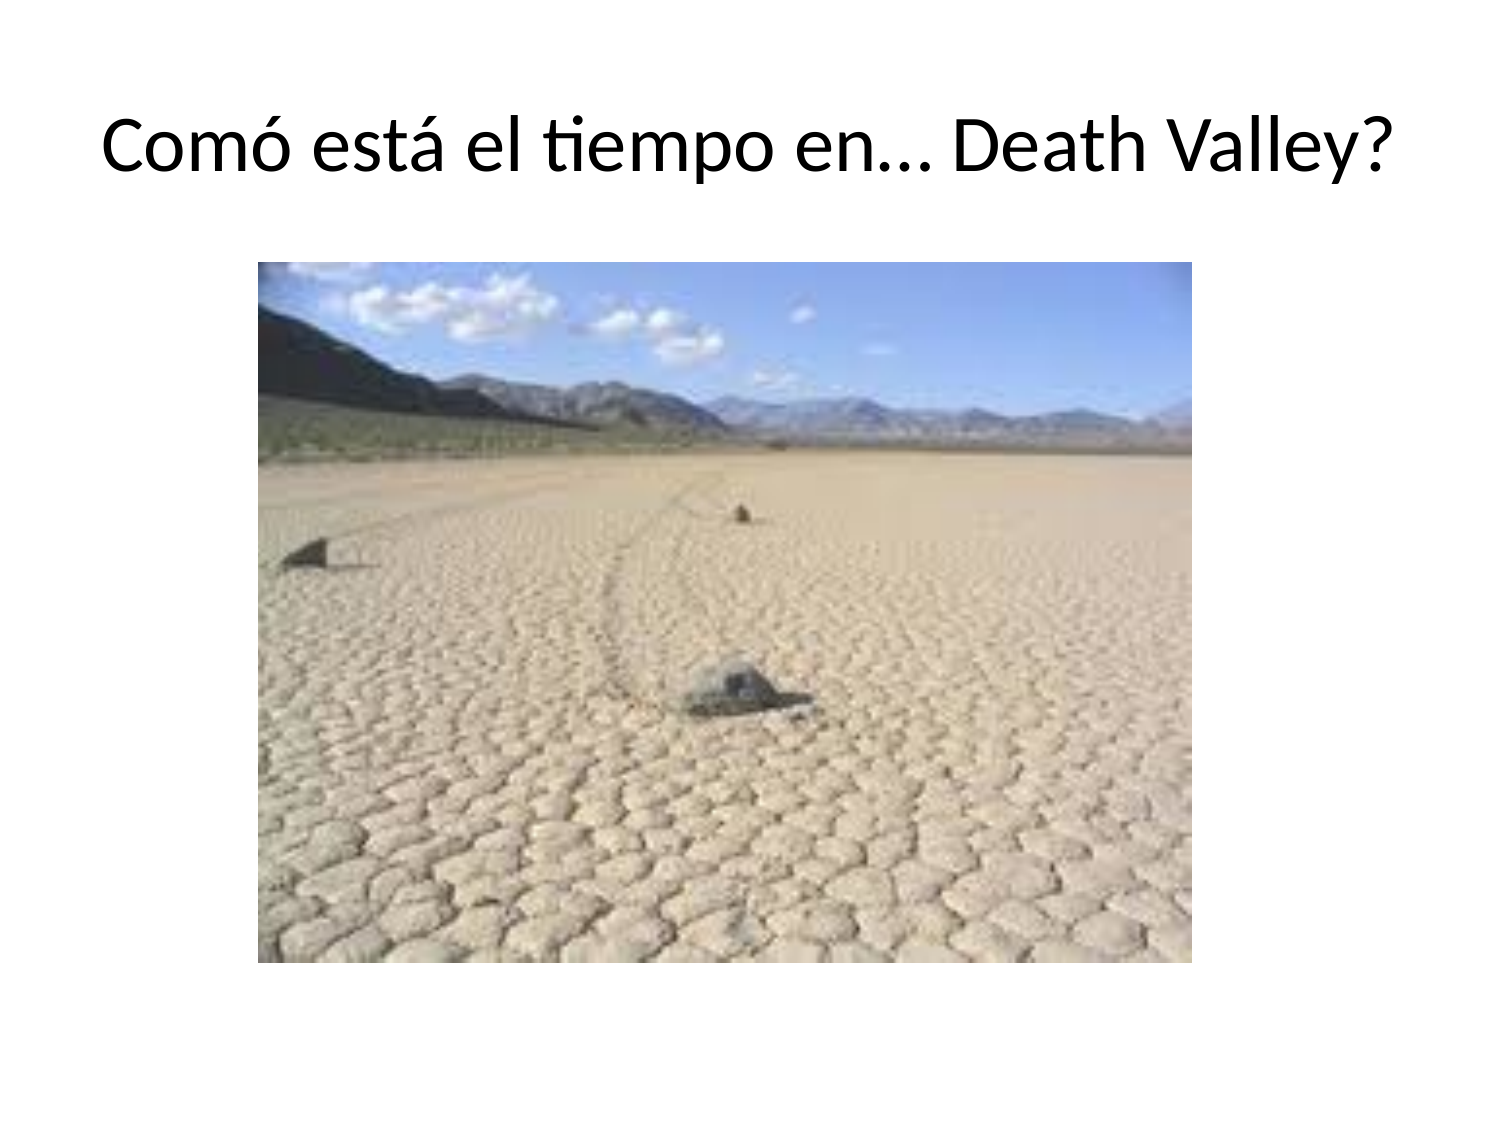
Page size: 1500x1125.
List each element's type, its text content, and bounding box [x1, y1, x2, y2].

picture [257, 262, 1192, 963]
title Comó está el tiempo en… Death Valley? [75, 45, 1425, 233]
